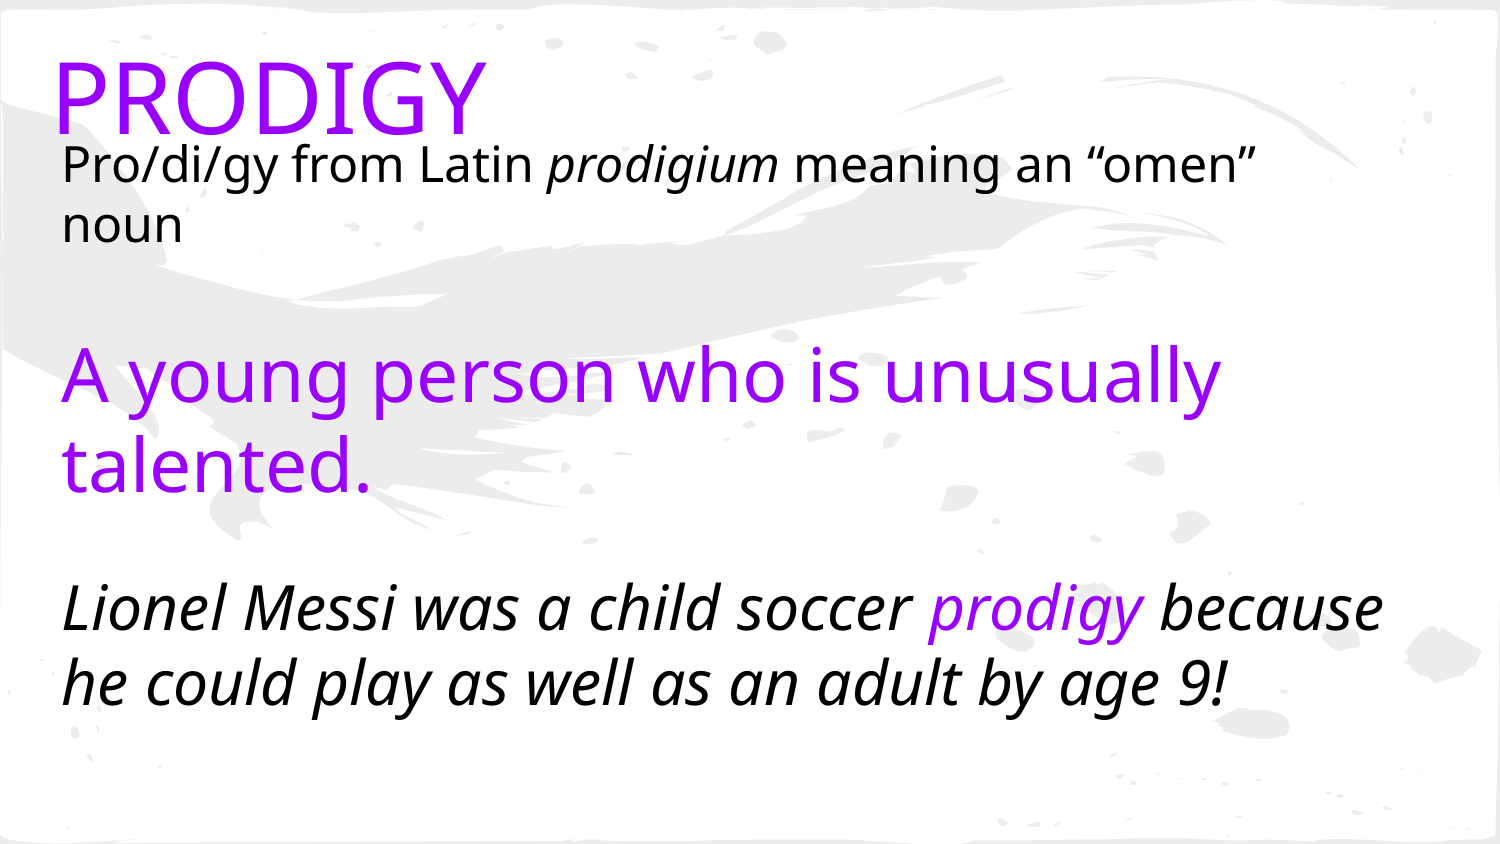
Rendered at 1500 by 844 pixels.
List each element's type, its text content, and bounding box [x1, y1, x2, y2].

title PRODIGY [35, 18, 1386, 170]
text_box Pro/di/gy from Latin prodigium meaning an “omen” noun A young person who is unusually talented. Lionel Messi was a child soccer prodigy because he could play as well as an adult by age 9! [46, 117, 1454, 760]
